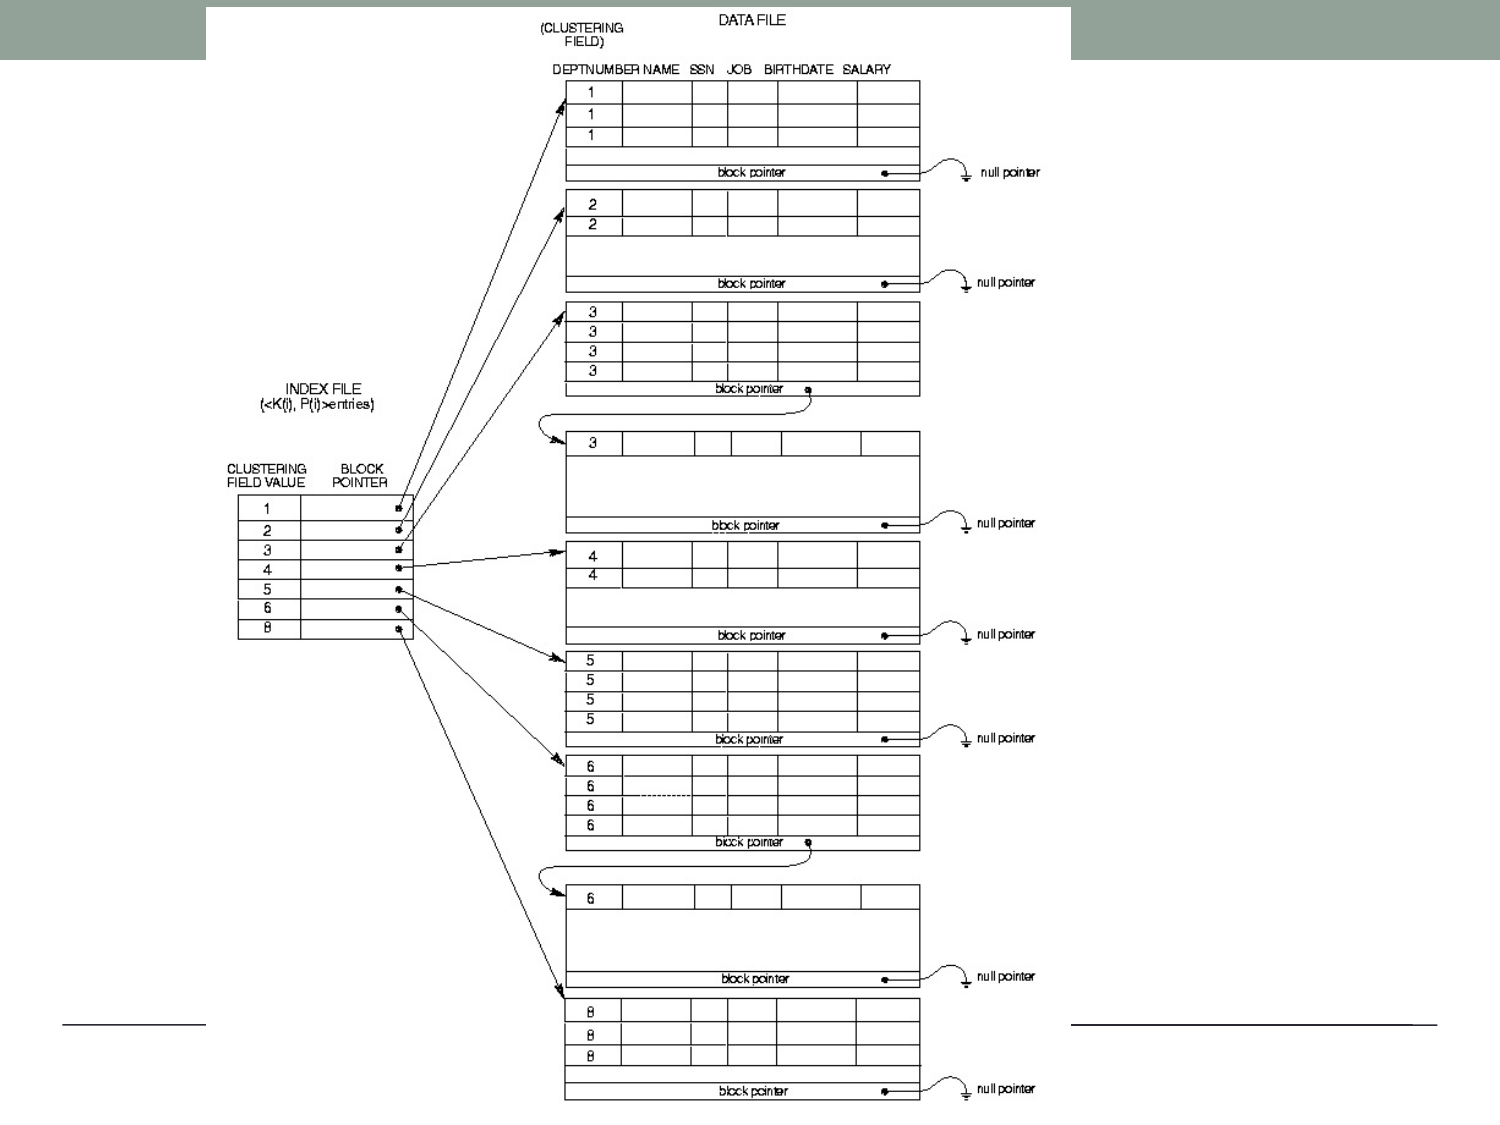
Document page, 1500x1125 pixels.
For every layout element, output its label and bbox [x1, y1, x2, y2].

picture [206, 6, 1071, 1125]
